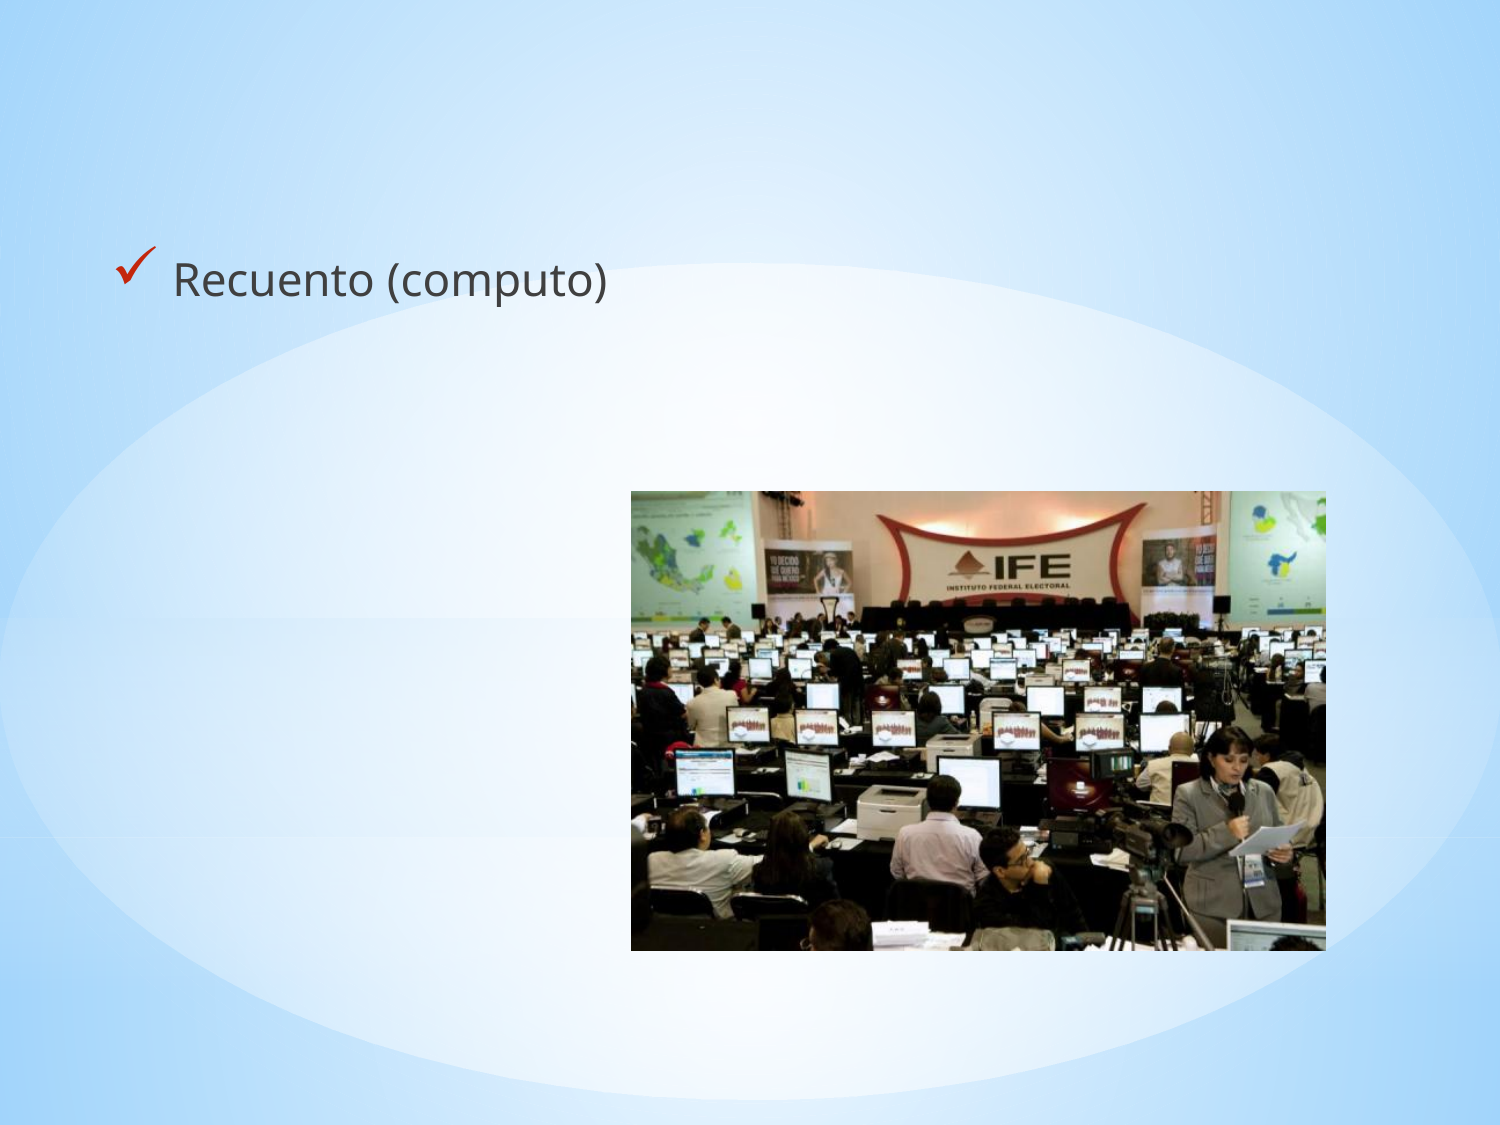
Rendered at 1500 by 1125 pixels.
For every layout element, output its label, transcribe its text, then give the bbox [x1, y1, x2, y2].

picture [631, 491, 1327, 951]
list Recuento (computo) [88, 243, 1139, 814]
